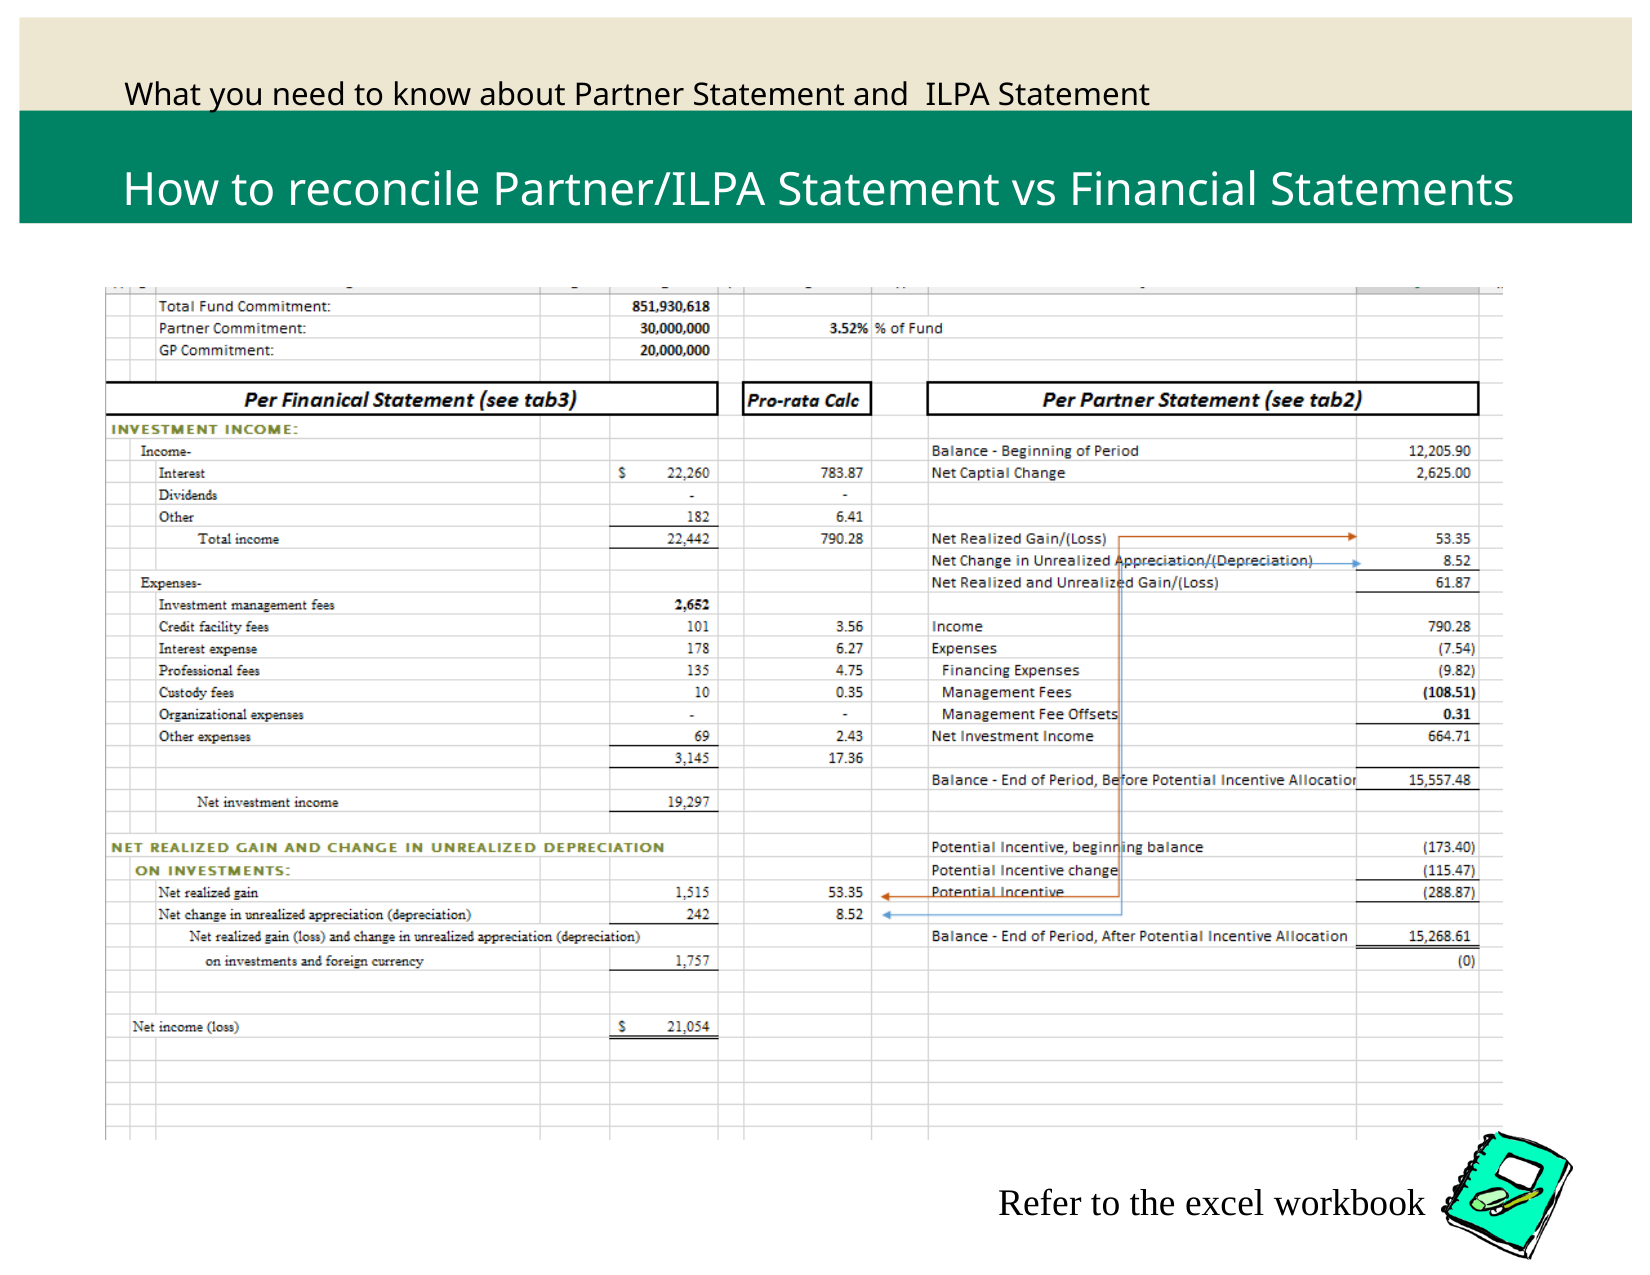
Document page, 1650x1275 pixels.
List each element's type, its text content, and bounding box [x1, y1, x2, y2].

title How to reconcile Partner/ILPA Statement vs Financial Statements [105, 142, 1591, 231]
text_box Refer to the excel workbook [399, 1170, 1435, 1221]
picture [105, 287, 1574, 1260]
